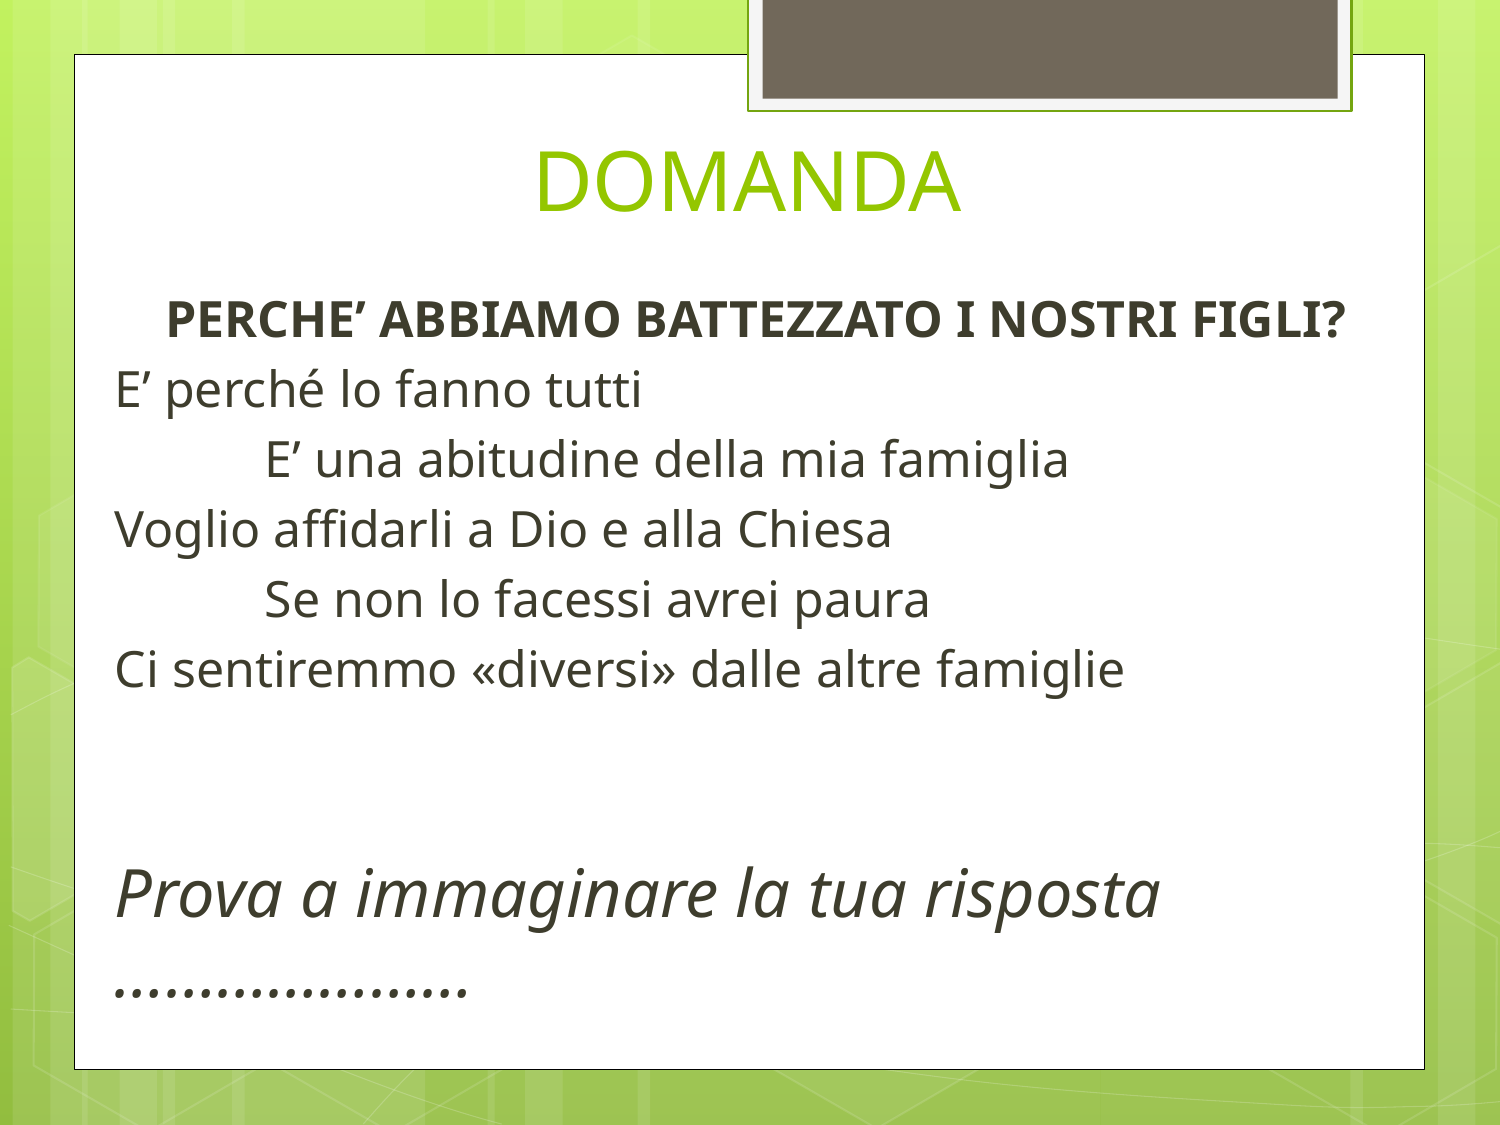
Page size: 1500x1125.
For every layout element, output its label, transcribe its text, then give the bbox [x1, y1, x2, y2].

title DOMANDA [171, 113, 1324, 219]
list PERCHE’ ABBIAMO BATTEZZATO I NOSTRI FIGLI? E’ perché lo fanno tutti E’ una abitudine della mia famiglia Voglio affidarli a Dio e alla Chiesa Se non lo facessi avrei paura Ci sentiremmo «diversi» dalle altre famiglie Prova a immaginare la tua risposta ………………… [88, 219, 1412, 1059]
